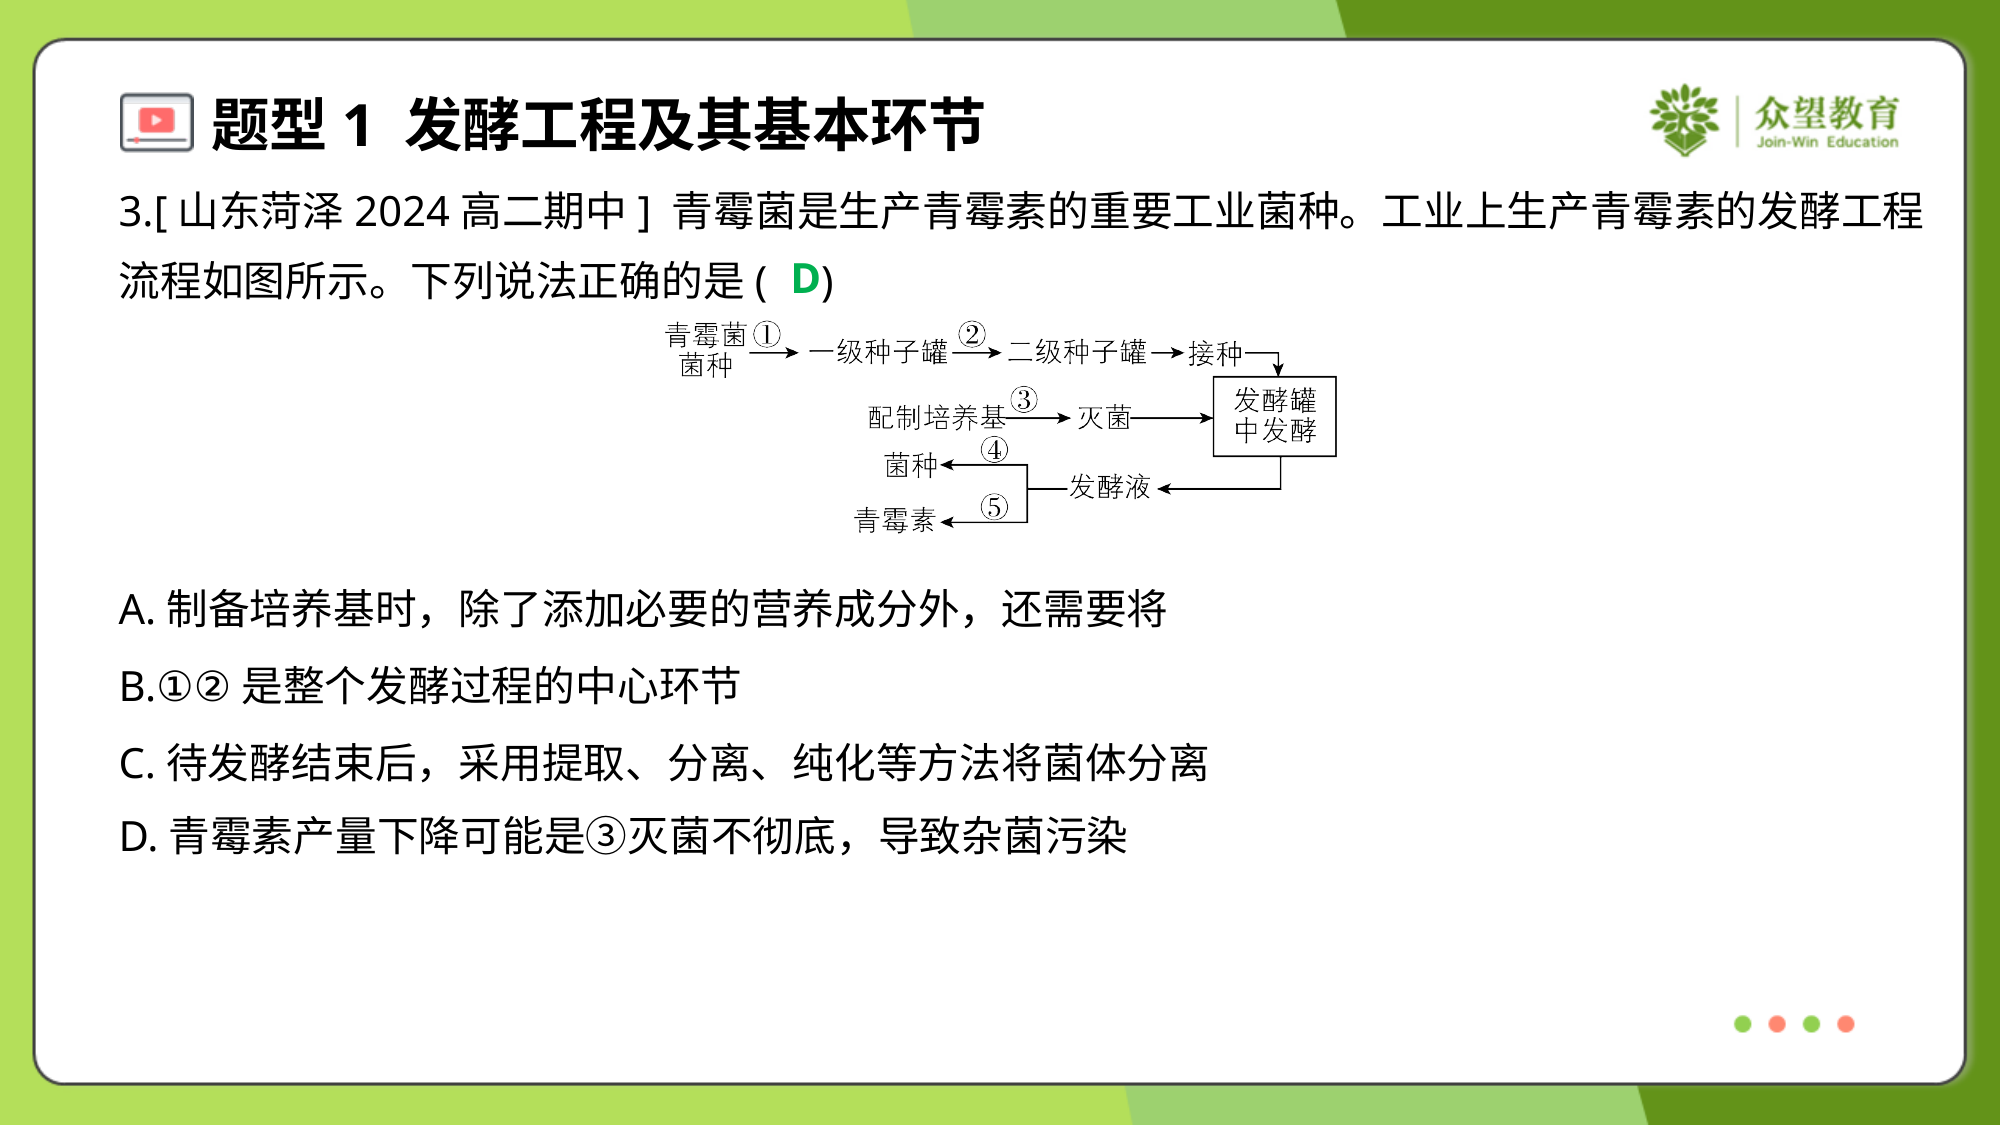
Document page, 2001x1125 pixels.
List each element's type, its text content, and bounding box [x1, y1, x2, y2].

text_box D [774, 231, 838, 296]
picture [0, 0, 2000, 1125]
text_box 3.[山东菏泽2024高二期中] 青霉菌是生产青霉素的重要工业菌种。工业上生产青霉素的发酵工程 流程如图所示。下列说法正确的是( ) [118, 159, 1883, 298]
